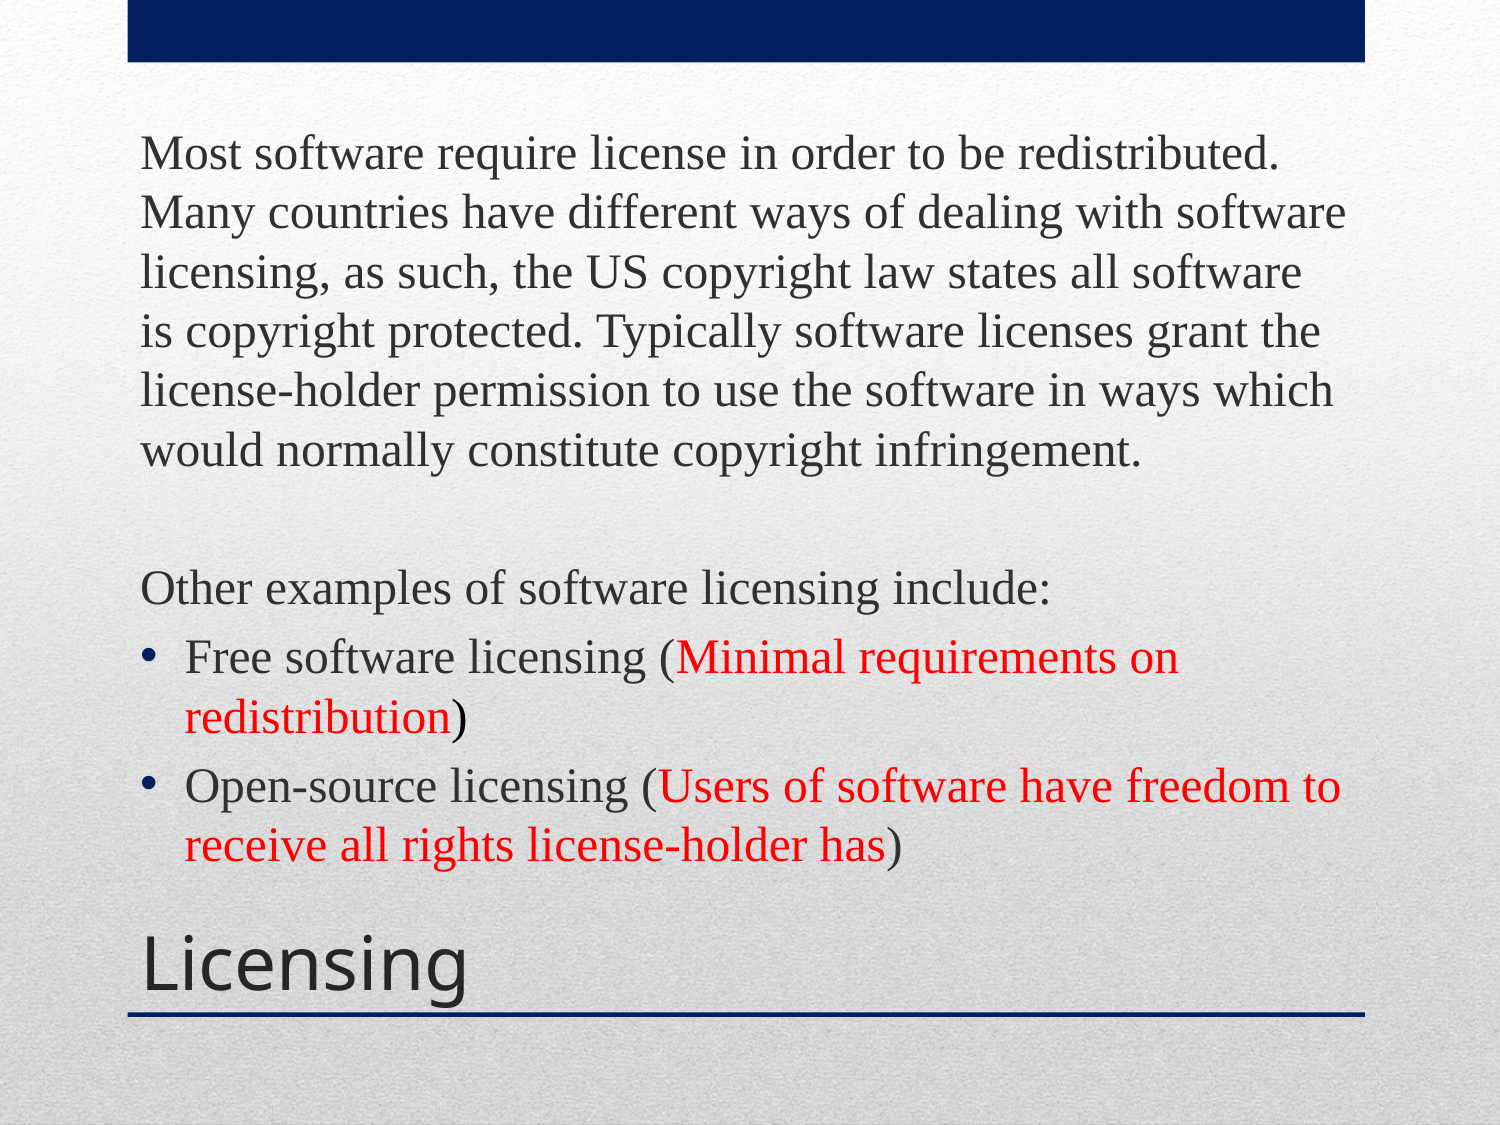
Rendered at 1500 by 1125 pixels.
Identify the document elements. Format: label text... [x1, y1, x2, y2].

title Licensing [125, 894, 1238, 1013]
list Most software require license in order to be redistributed. Many countries have different ways of dealing with software licensing, as such, the US copyright law states all software is copyright protected. Typically software licenses grant the license-holder permission to use the software in ways which would normally constitute copyright infringement. Other examples of software licensing include: Free software licensing (Minimal requirements on redistribution) Open-source licensing (Users of software have freedom to receive all rights license-holder has) [125, 112, 1363, 894]
